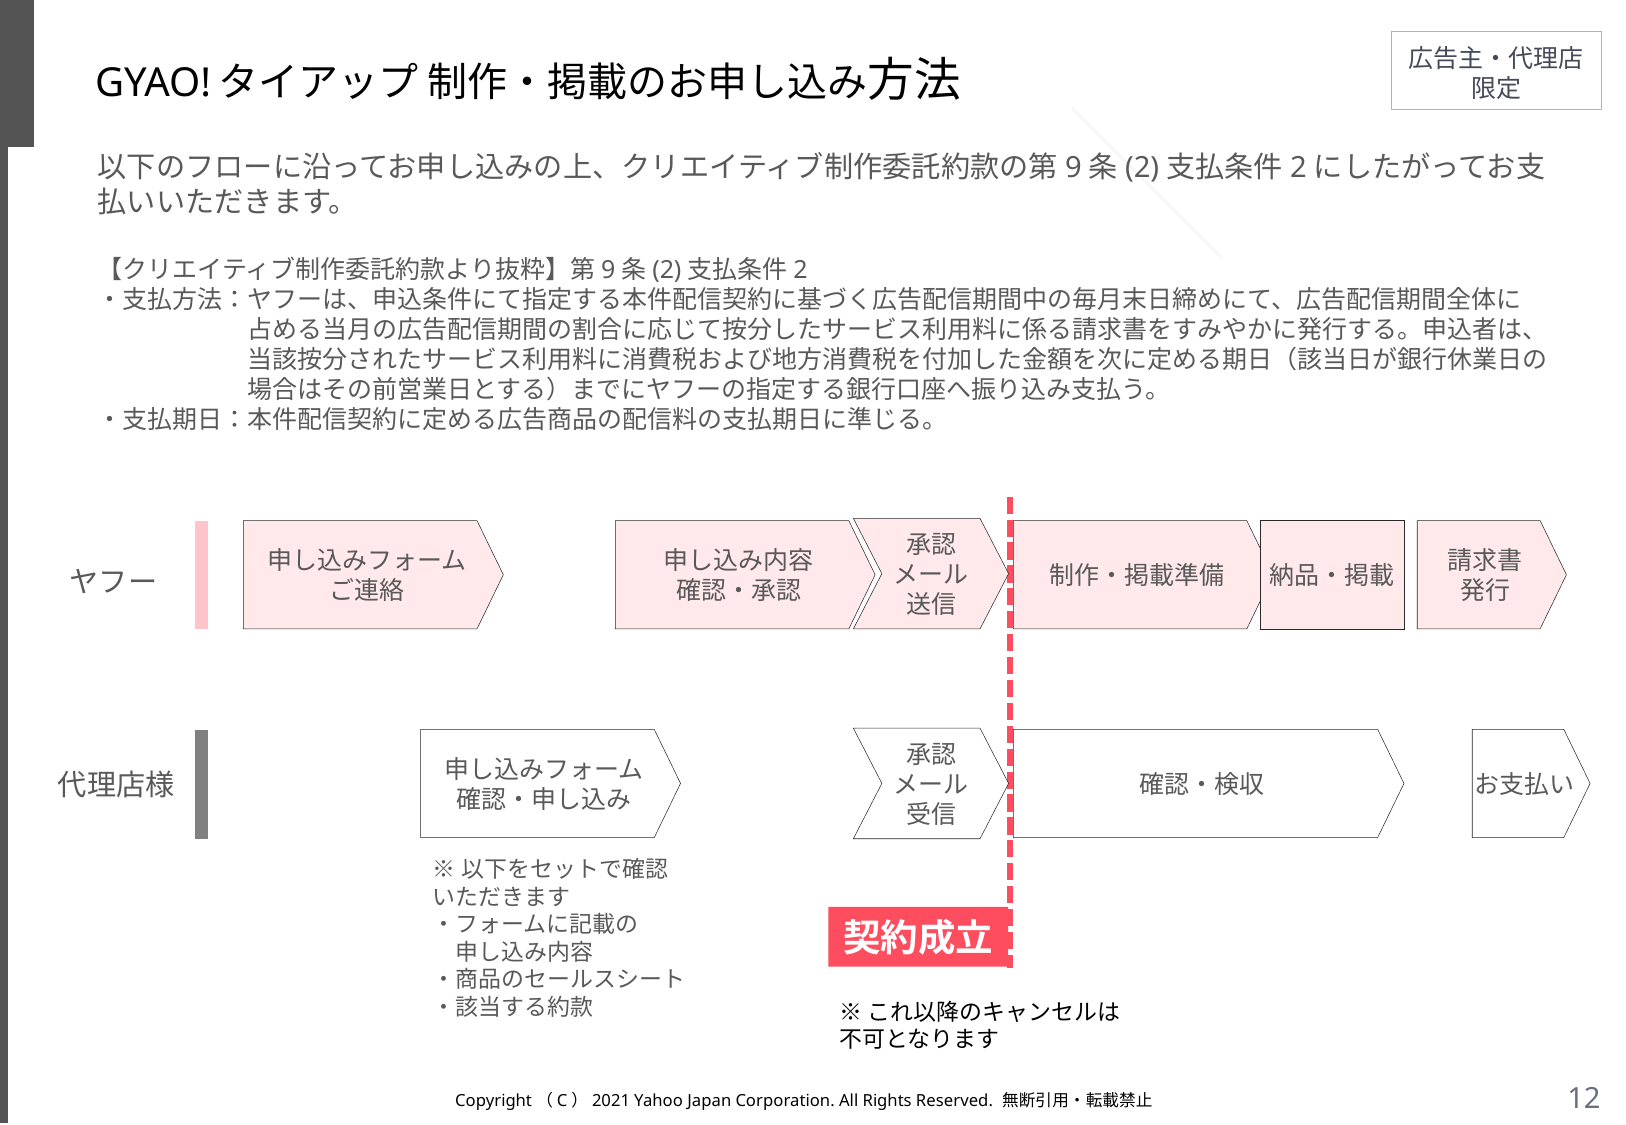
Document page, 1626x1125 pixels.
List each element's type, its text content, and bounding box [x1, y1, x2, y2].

text_box 申し込みフォーム ご連絡 [243, 520, 504, 629]
text_box 確認・検収 [1015, 729, 1404, 838]
text_box 以下のフローに沿ってお申し込みの上、クリエイティブ制作委託約款の第9条(2)支払条件2にしたがってお支払いいただきます。 【クリエイティブ制作委託約款より抜粋】第9条(2)支払条件2 ・支払方法：ヤフーは、申込条件にて指定する本件配信契約に基づく広告配信期間中の毎月末日締めにて、広告配信期間全体に 占める当月の広告配信期間の割合に応じて按分したサービス利用料に係る請求書をすみやかに発行する。申込者は、 当該按分されたサービス利用料に消費税および地方消費税を付加した金額を次に定める期日（該当日が銀行休業日の 場合はその前営業日とする）までにヤフーの指定する銀行口座へ振り込み支払う。 ・支払期日：本件配信契約に定める広告商品の配信料の支払期日に準じる。 [82, 140, 1566, 467]
text_box 承認メール 受信 [853, 728, 1005, 839]
text_box ※これ以降のキャンセルは 不可となります [824, 974, 1190, 1075]
title GYAO!タイアップ 制作・掲載のお申し込み方法 [80, 42, 1392, 114]
text_box ヤフー [54, 544, 186, 616]
text_box 制作・掲載準備 [1015, 520, 1260, 629]
text_box 契約成立 [828, 906, 1005, 967]
text_box 請求書 発行 [1417, 520, 1567, 629]
text_box 代理店様 [42, 747, 195, 819]
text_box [1072, 108, 1223, 259]
text_box お支払い [1472, 729, 1591, 838]
text_box 納品・掲載 [1260, 520, 1404, 629]
text_box ※以下をセットで確認 いただきます ・フォームに記載の 申し込み内容 ・商品のセールスシート ・該当する約款 [417, 843, 760, 1031]
text_box 申し込み内容 確認・承認 [615, 520, 876, 629]
footer Copyright（C）2021 Yahoo Japan Corporation. All Rights Reserved. 無断引用・転載禁止 [440, 1082, 1185, 1118]
text_box 申し込みフォーム 確認・申し込み [420, 729, 681, 838]
text_box 承認メール 送信 [853, 518, 1005, 629]
